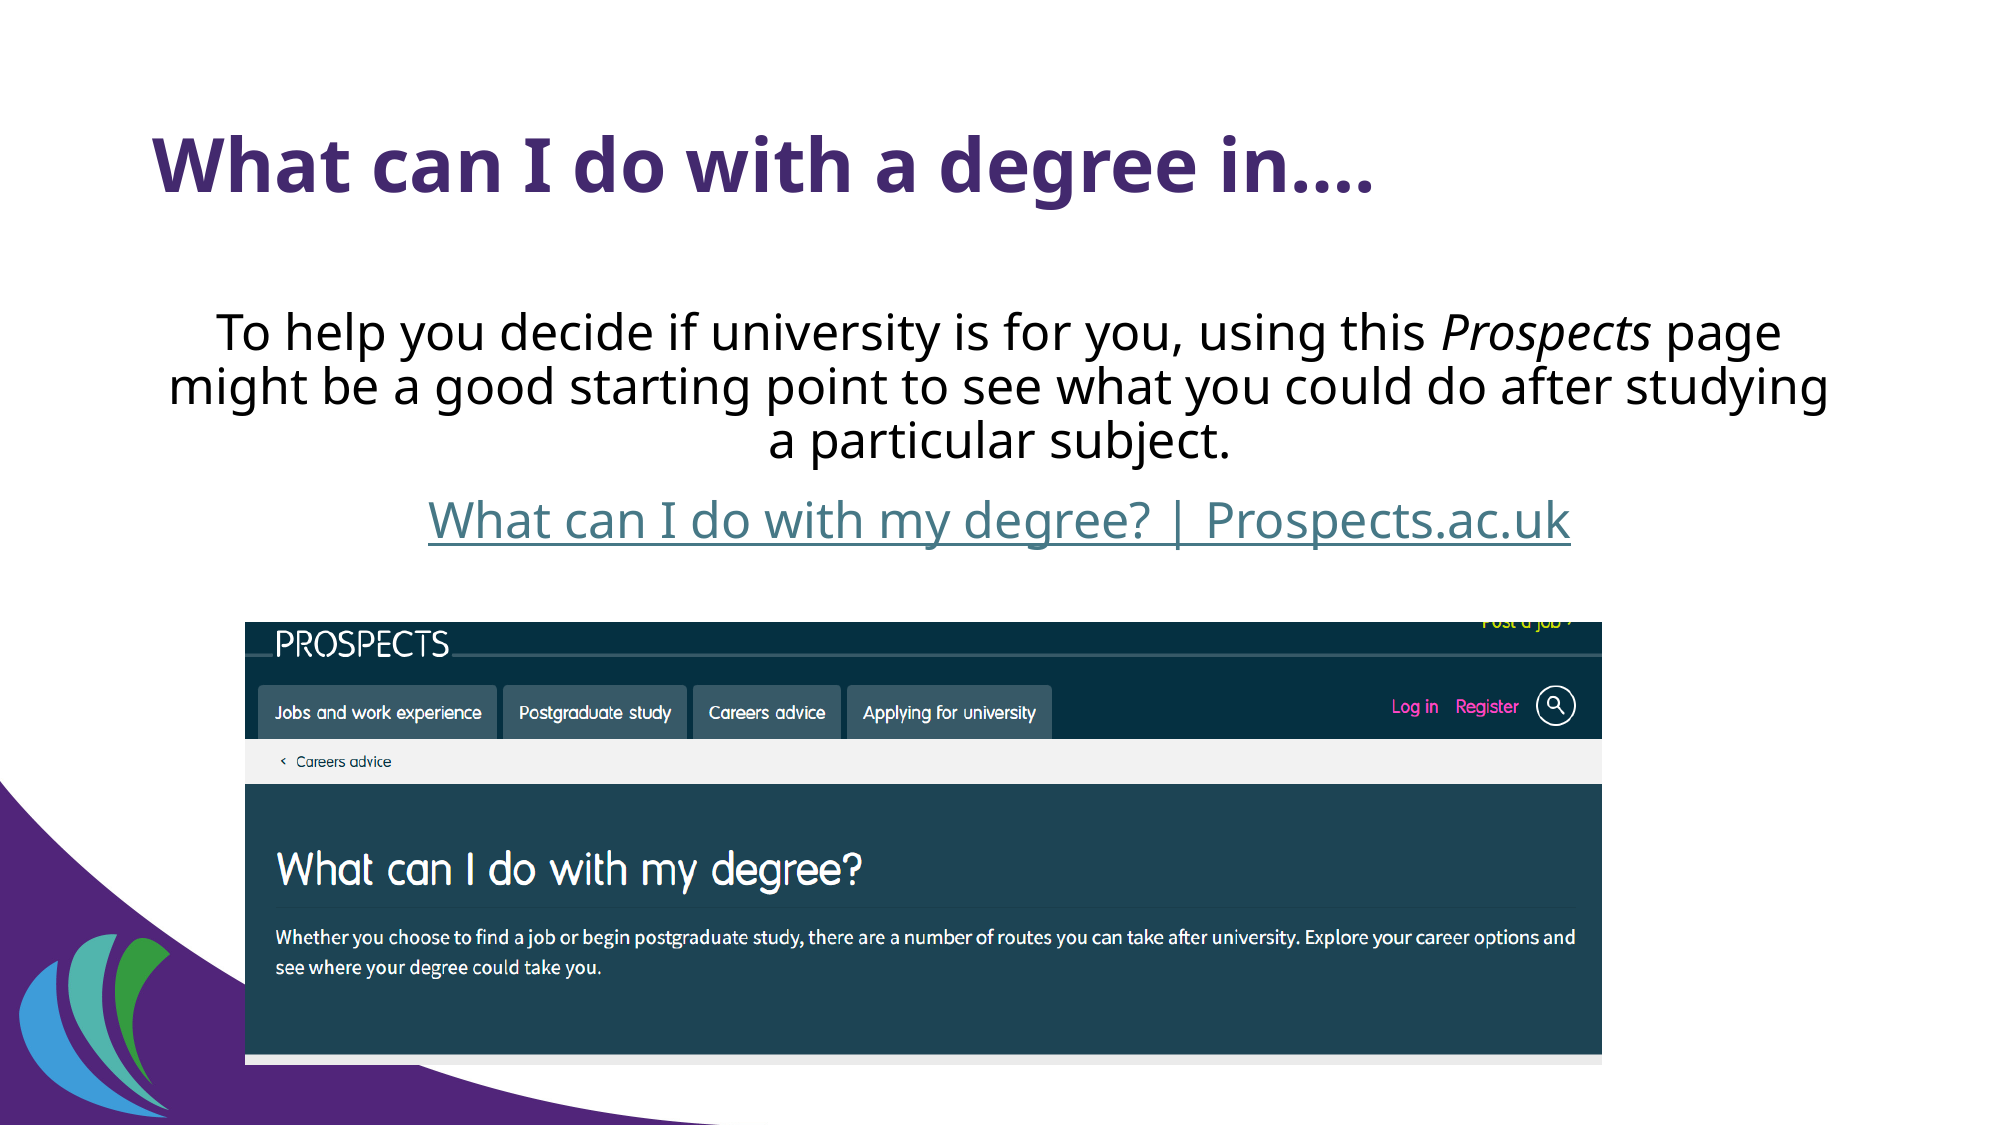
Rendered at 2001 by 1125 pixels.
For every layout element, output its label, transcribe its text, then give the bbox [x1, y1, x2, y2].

list To help you decide if university is for you, using this Prospects page might be a good starting point to see what you could do after studying a particular subject. What can I do with my degree? | Prospects.ac.uk [137, 299, 1863, 1014]
picture [0, 1, 2000, 1125]
title What can I do with a degree in…. [137, 59, 1863, 278]
